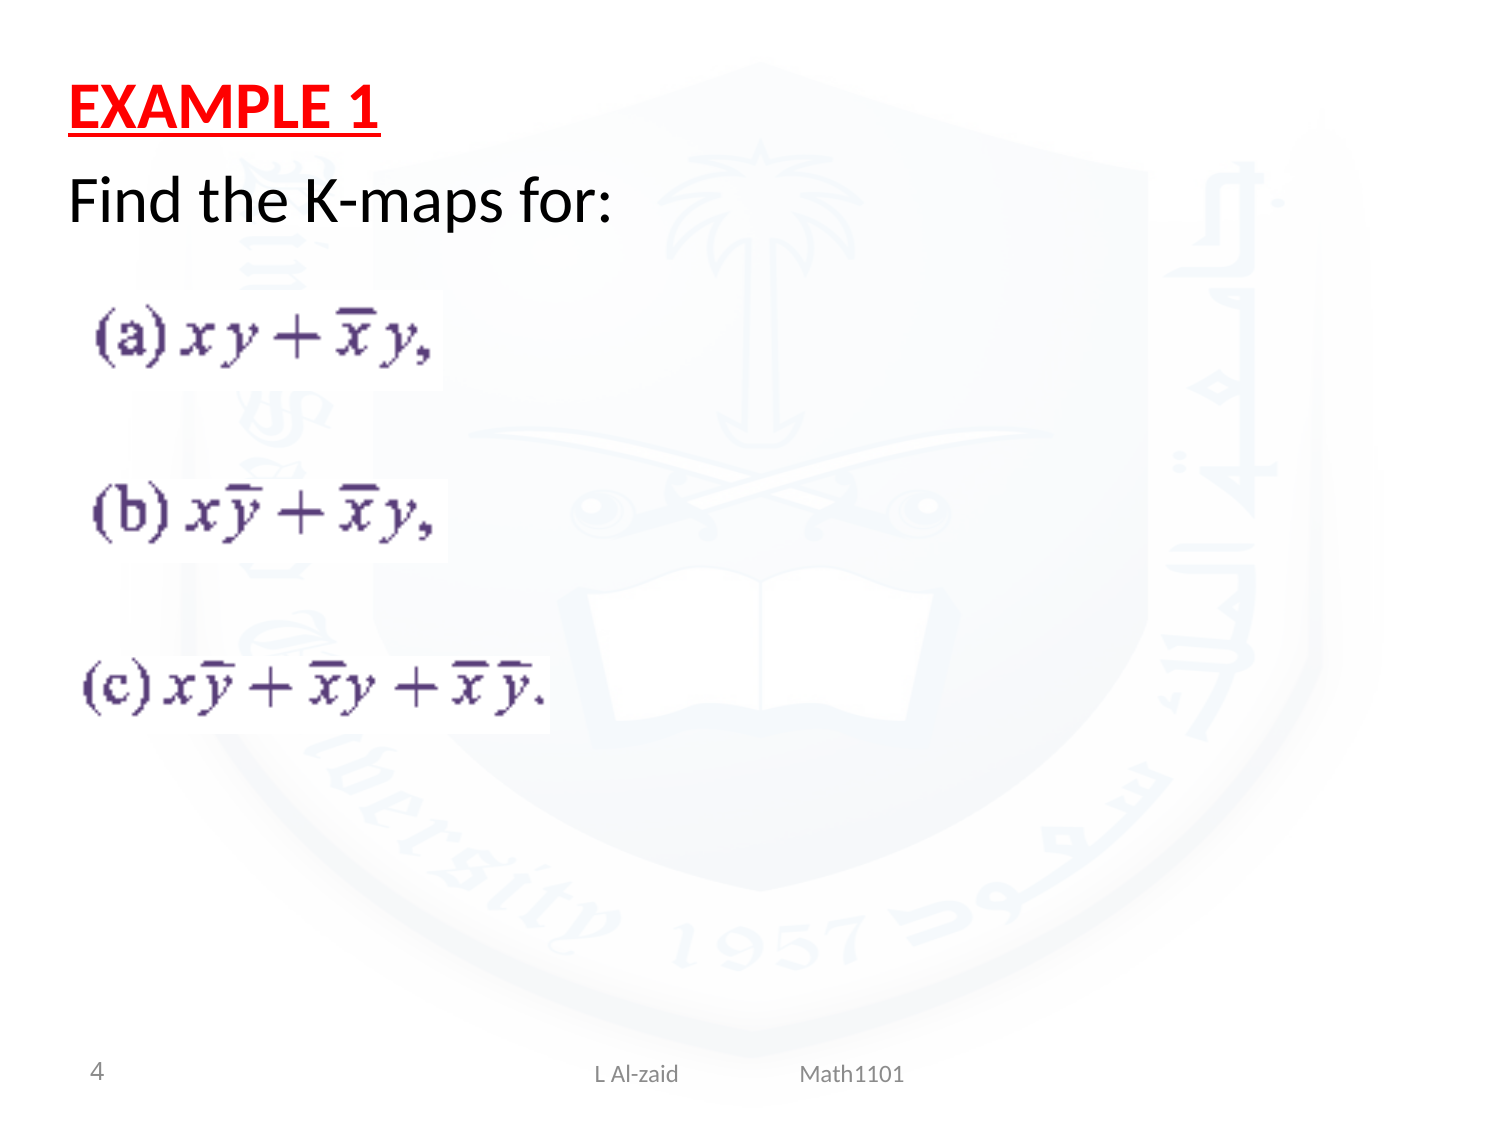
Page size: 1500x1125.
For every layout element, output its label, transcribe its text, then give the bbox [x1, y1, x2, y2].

picture [76, 656, 550, 735]
footer L Al-zaid Math1101 [512, 1042, 988, 1103]
slide_number 4 [75, 1042, 425, 1103]
picture [76, 479, 448, 563]
picture [88, 290, 444, 391]
list EXAMPLE 1 Find the K-maps for: [53, 54, 1404, 797]
